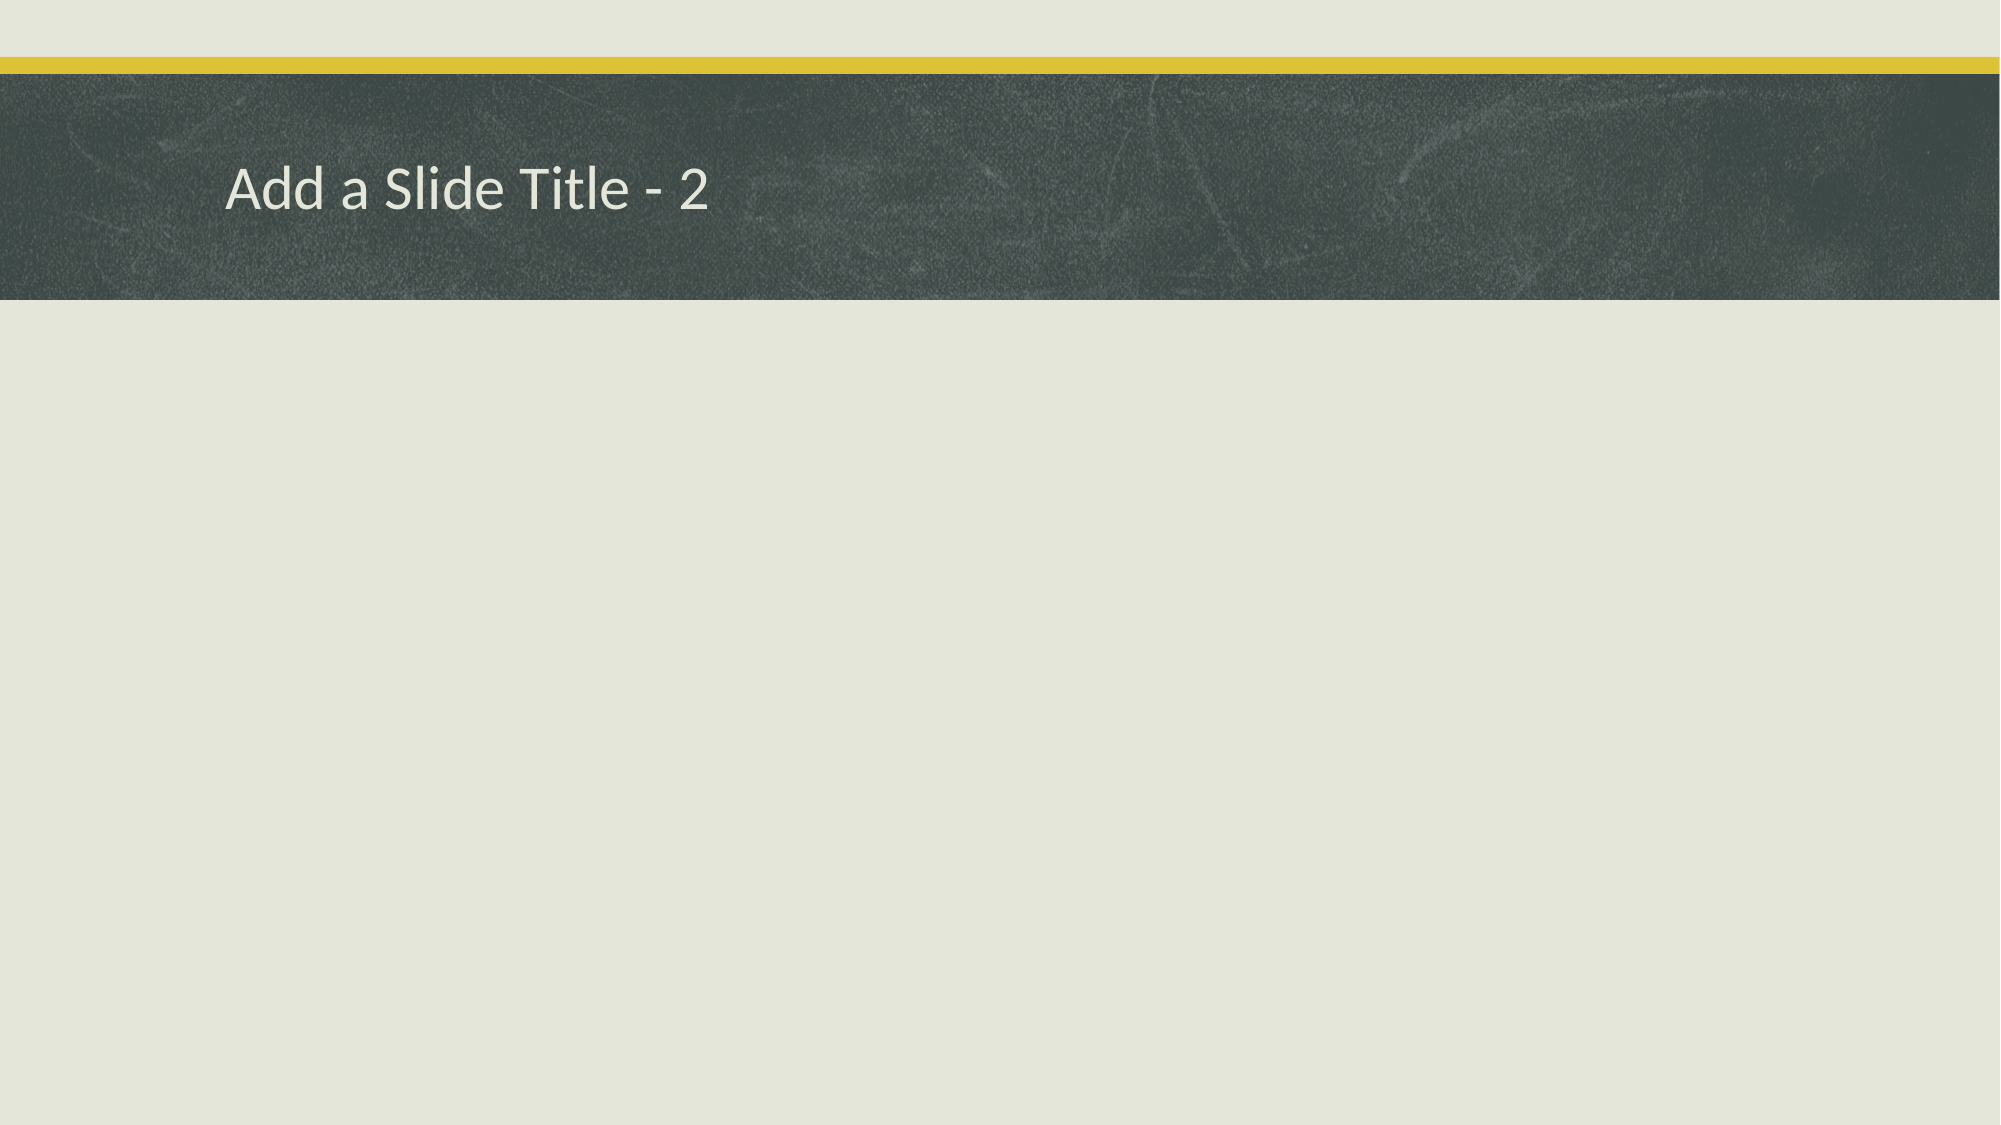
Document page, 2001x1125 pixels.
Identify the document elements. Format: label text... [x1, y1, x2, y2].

title Add a Slide Title - 2 [210, 76, 1790, 300]
picture [0, 74, 2000, 300]
